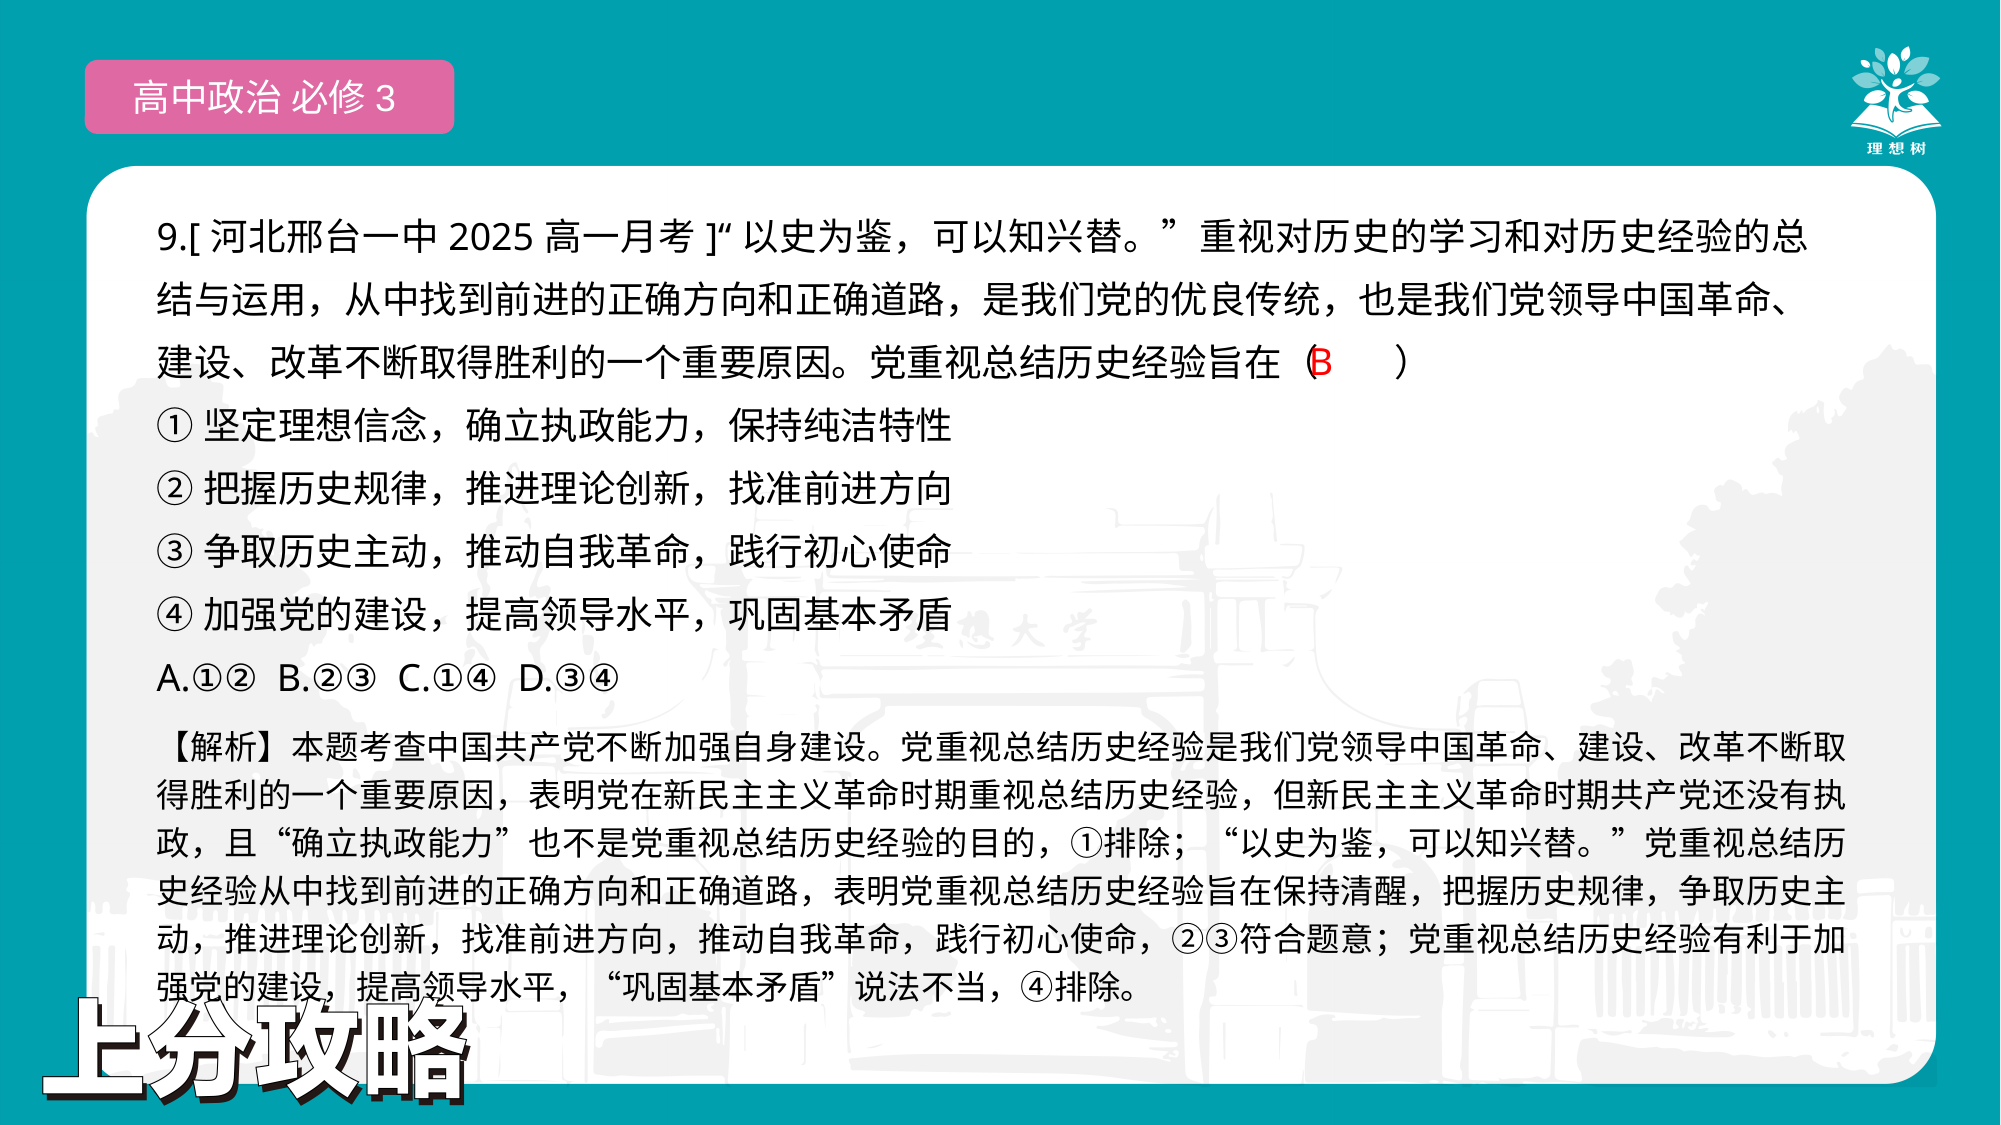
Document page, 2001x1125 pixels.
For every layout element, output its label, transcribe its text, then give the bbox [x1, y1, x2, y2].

text_box 【解析】本题考查中国共产党不断加强自身建设。党重视总结历史经验是我们党领导中国革命、建设、改革不断取得胜利的一个重要原因，表明党在新民主主义革命时期重视总结历史经验，但新民主主义革命时期共产党还没有执政，且“确立执政能力”也不是党重视总结历史经验的目的，①排除；“以史为鉴，可以知兴替。”党重视总结历史经验从中找到前进的正确方向和正确道路，表明党重视总结历史经验旨在保持清醒，把握历史规律，争取历史主动，推进理论创新，找准前进方向，推动自我革命，践行初心使命，②③符合题意；党重视总结历史经验有利于加强党的建设，提高领导水平，“巩固基本矛盾”说法不当，④排除。 [141, 710, 1862, 1014]
text_box B [1294, 308, 1405, 391]
text_box 高中政治 必修3 [83, 58, 456, 135]
picture [0, 0, 2001, 1125]
text_box 9.[河北邢台一中2025高一月考]“以史为鉴，可以知兴替。”重视对历史的学习和对历史经验的总结与运用，从中找到前进的正确方向和正确道路，是我们党的优良传统，也是我们党领导中国革命、建设、改革不断取得胜利的一个重要原因。党重视总结历史经验旨在（ ） ①坚定理想信念，确立执政能力，保持纯洁特性 ②把握历史规律，推进理论创新，找准前进方向 ③争取历史主动，推动自我革命，践行初心使命 ④加强党的建设，提高领导水平，巩固基本矛盾 A.①② B.②③ C.①④ D.③④ [141, 187, 1824, 707]
